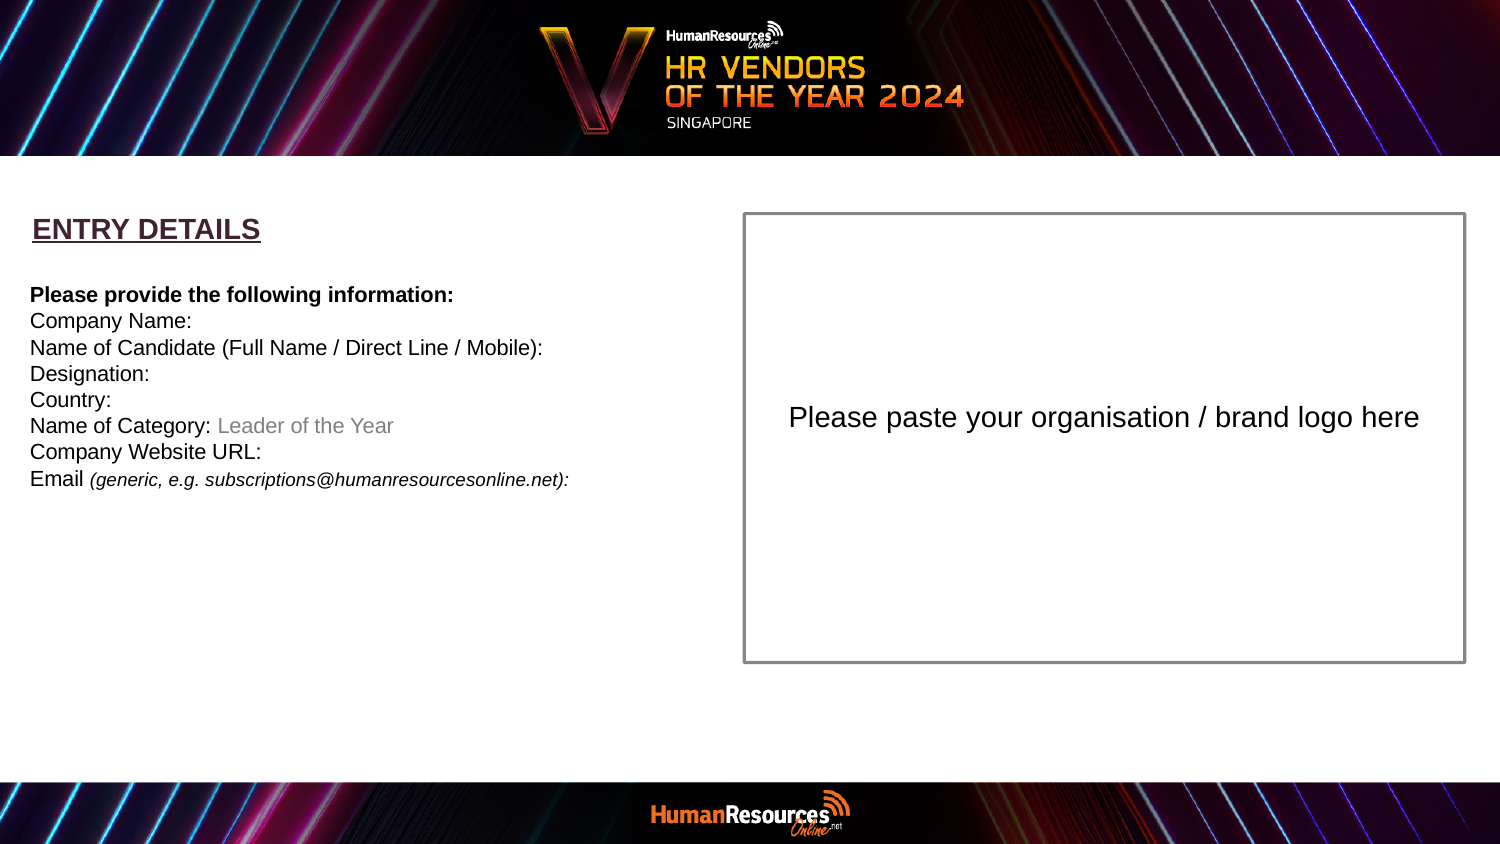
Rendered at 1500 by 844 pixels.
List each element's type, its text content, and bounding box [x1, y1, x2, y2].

picture [0, 0, 1500, 844]
text_box ENTRY DETAILS [17, 202, 831, 253]
text_box Please provide the following information: Company Name: Name of Candidate (Full Name / Direct Line / Mobile): Designation: Country: Name of Category: Leader of the Year Company Website URL: Email (generic, e.g. subscriptions@humanresourcesonline.net): [15, 273, 736, 498]
text_box Please paste your organisation / brand logo here [744, 213, 1465, 663]
